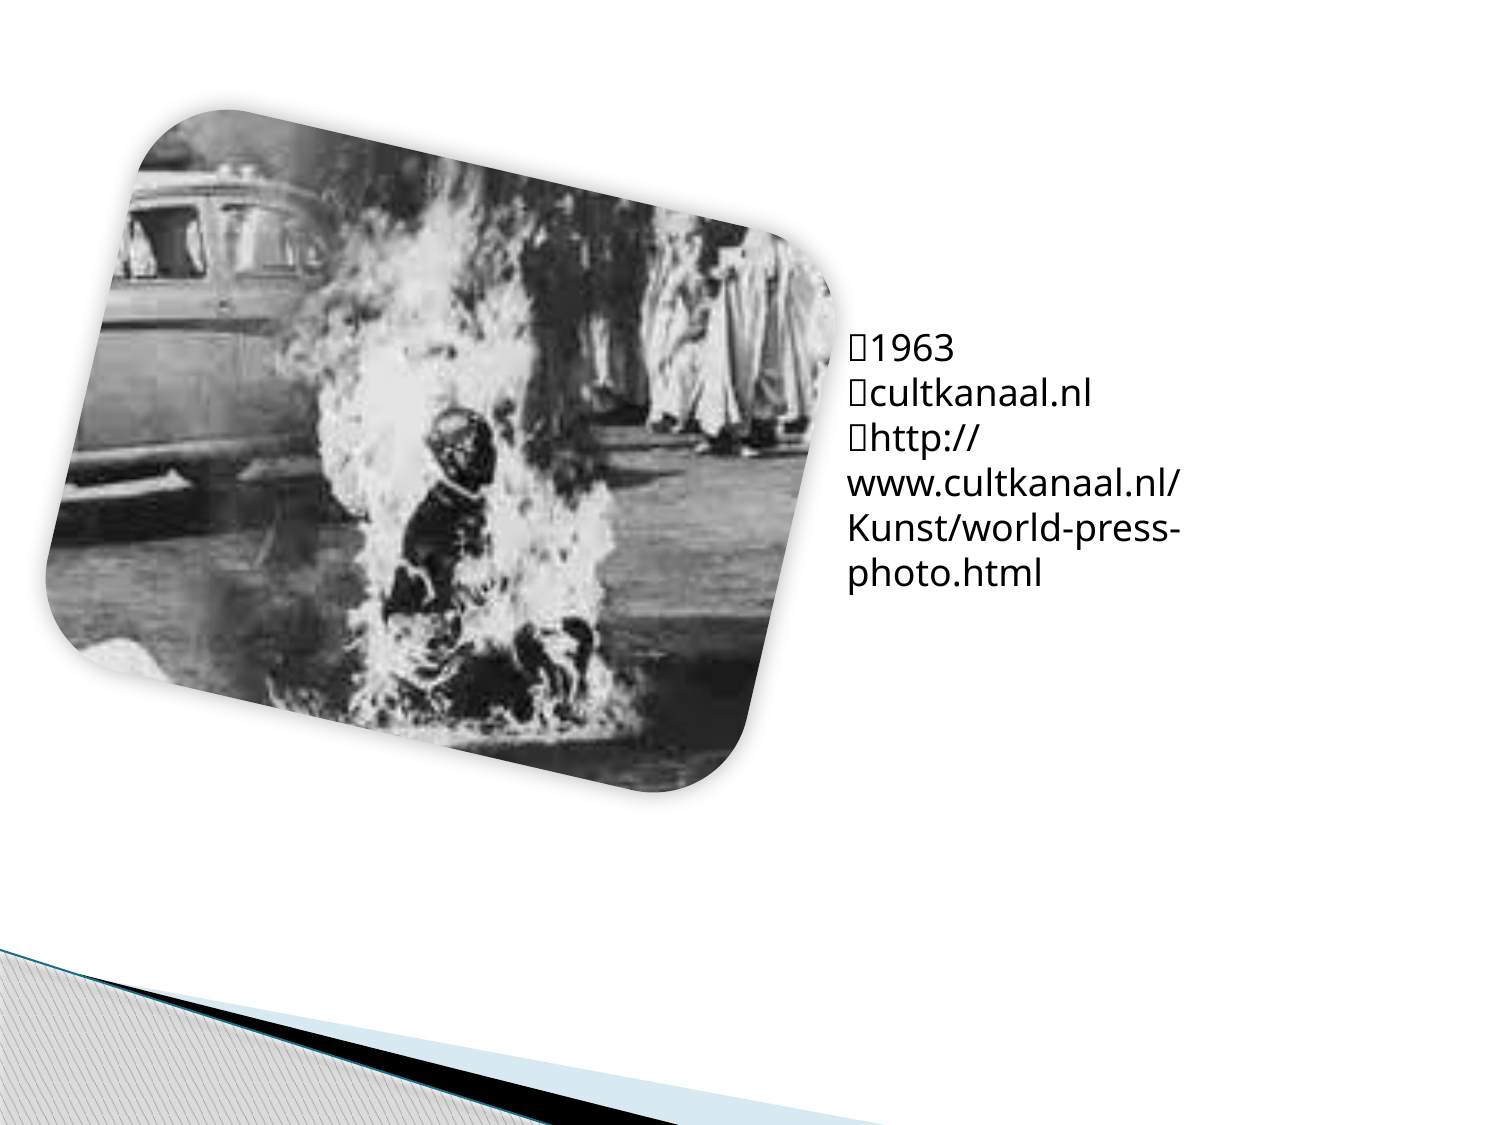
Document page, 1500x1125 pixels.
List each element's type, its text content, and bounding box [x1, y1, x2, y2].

text_box 1963 cultkanaal.nl http://www.cultkanaal.nl/Kunst/world-press-photo.html [831, 316, 1219, 602]
picture [45, 109, 835, 793]
